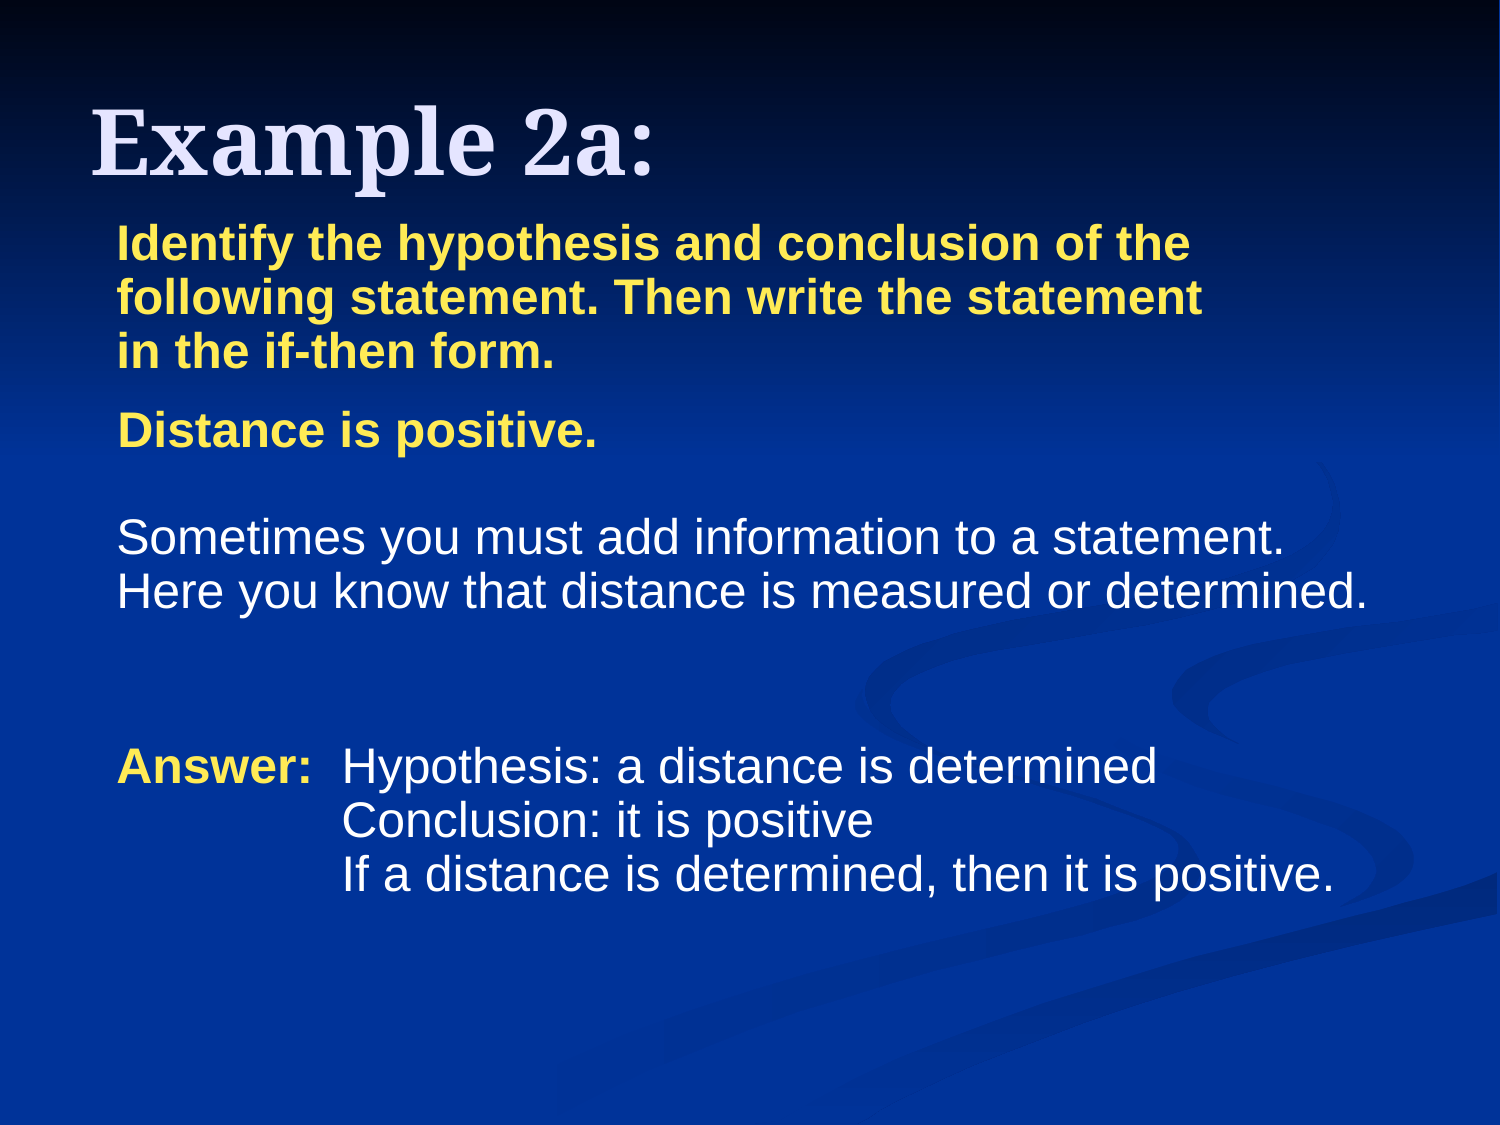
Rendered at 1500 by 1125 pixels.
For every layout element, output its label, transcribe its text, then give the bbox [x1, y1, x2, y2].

text_box Distance is positive. [102, 396, 1419, 475]
text_box Sometimes you must add information to a statement. Here you know that distance is measured or determined. [101, 503, 1412, 582]
text_box Answer: Hypothesis: a distance is determined Conclusion: it is positive If a distance is determined, then it is positive. [101, 732, 1393, 910]
title Example 2a: [74, 44, 1426, 233]
text_box Identify the hypothesis and conclusion of the following statement. Then write the statement in the if-then form. [101, 233, 1418, 288]
